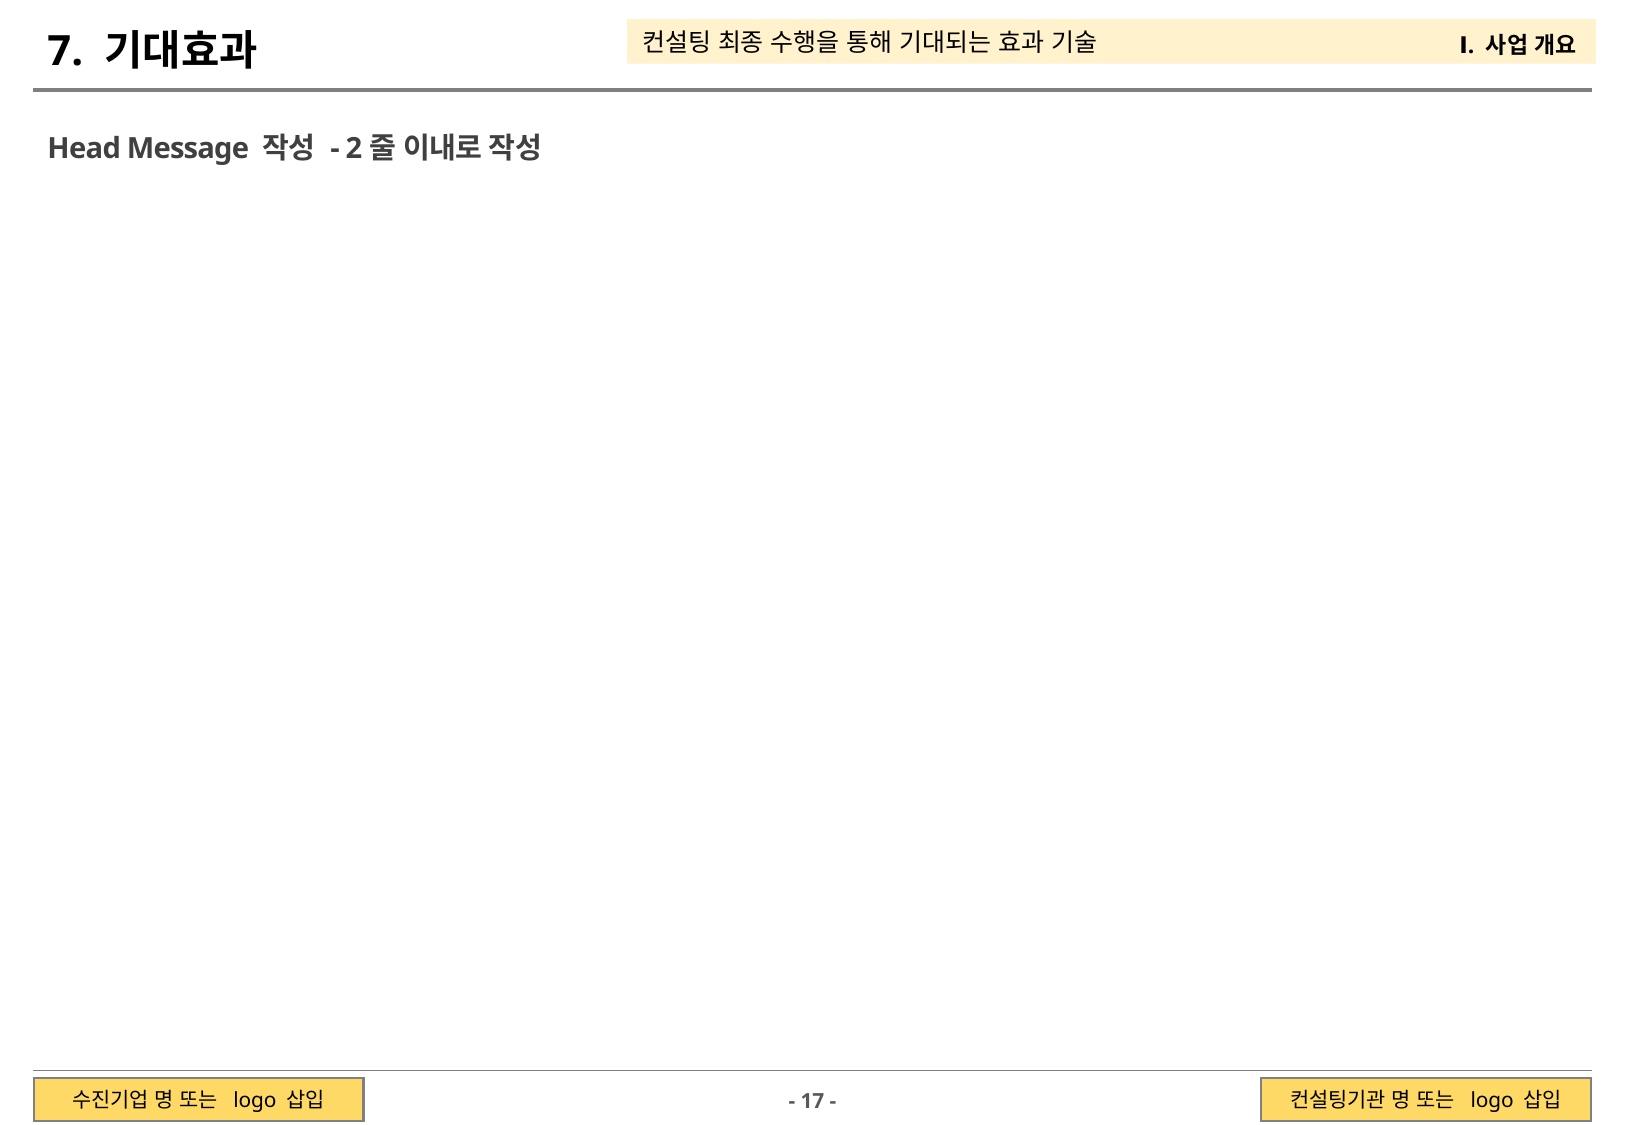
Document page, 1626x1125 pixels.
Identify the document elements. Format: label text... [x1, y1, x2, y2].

text_box 컨설팅 최종 수행을 통해 기대되는 효과 기술 [627, 19, 1596, 64]
text_box Ⅰ. 사업 개요 [1308, 23, 1593, 66]
text_box 7. 기대효과 [32, 16, 1061, 81]
text_box Head Message 작성 - 2줄 이내로 작성 [32, 113, 1593, 173]
